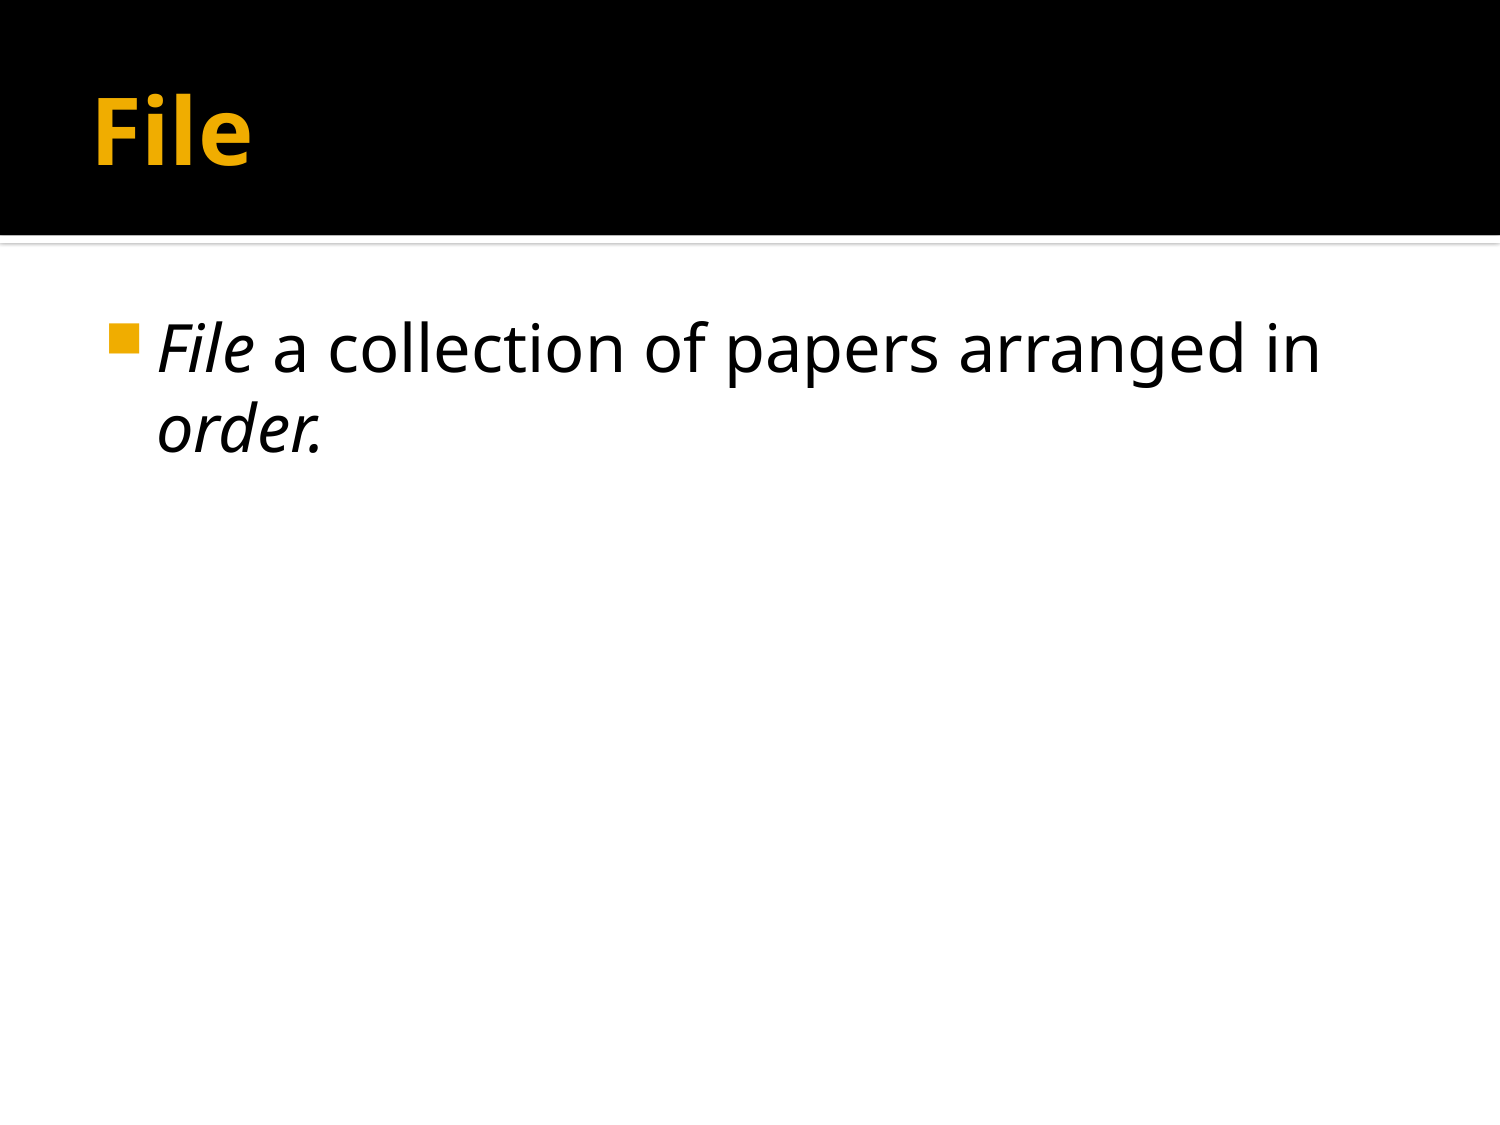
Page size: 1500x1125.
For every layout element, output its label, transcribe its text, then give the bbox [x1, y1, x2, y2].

title File [75, 25, 1425, 231]
list File a collection of papers arranged in order. [75, 291, 1425, 1050]
